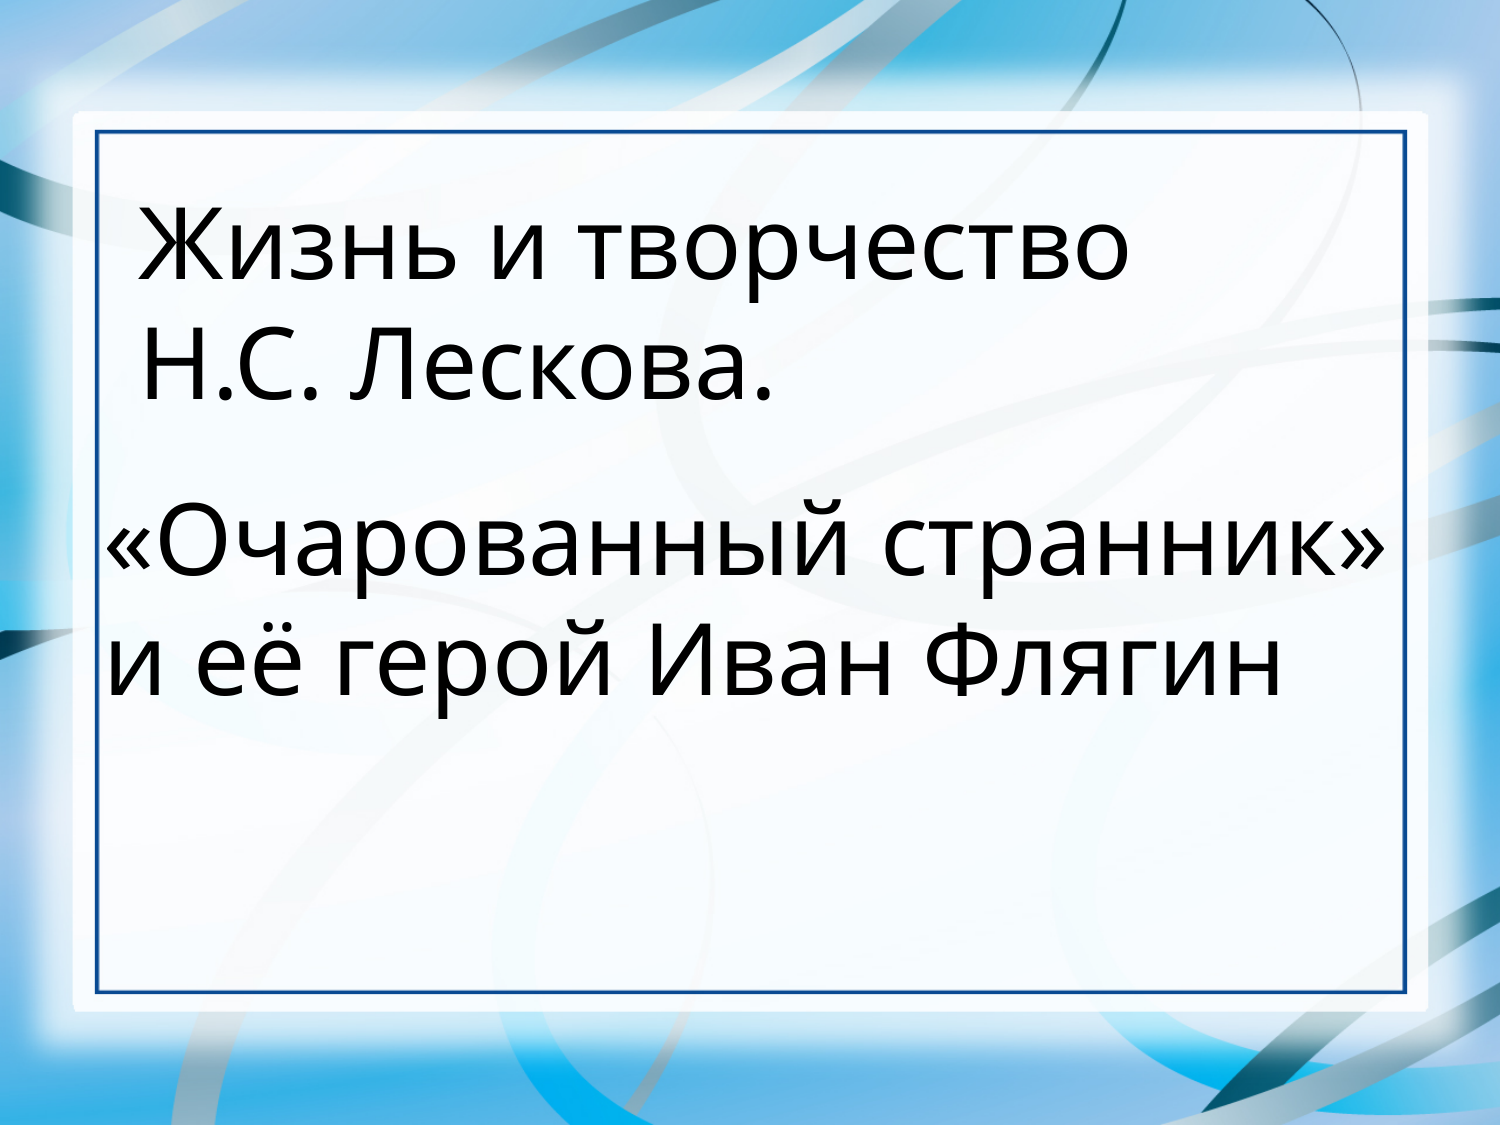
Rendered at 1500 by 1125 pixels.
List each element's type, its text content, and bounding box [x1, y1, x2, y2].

picture [0, 0, 1500, 1125]
text_box Жизнь и творчество Н.С. Лескова. [123, 172, 1353, 428]
text_box «Очарованный странник» и её герой Иван Флягин [88, 467, 1483, 723]
